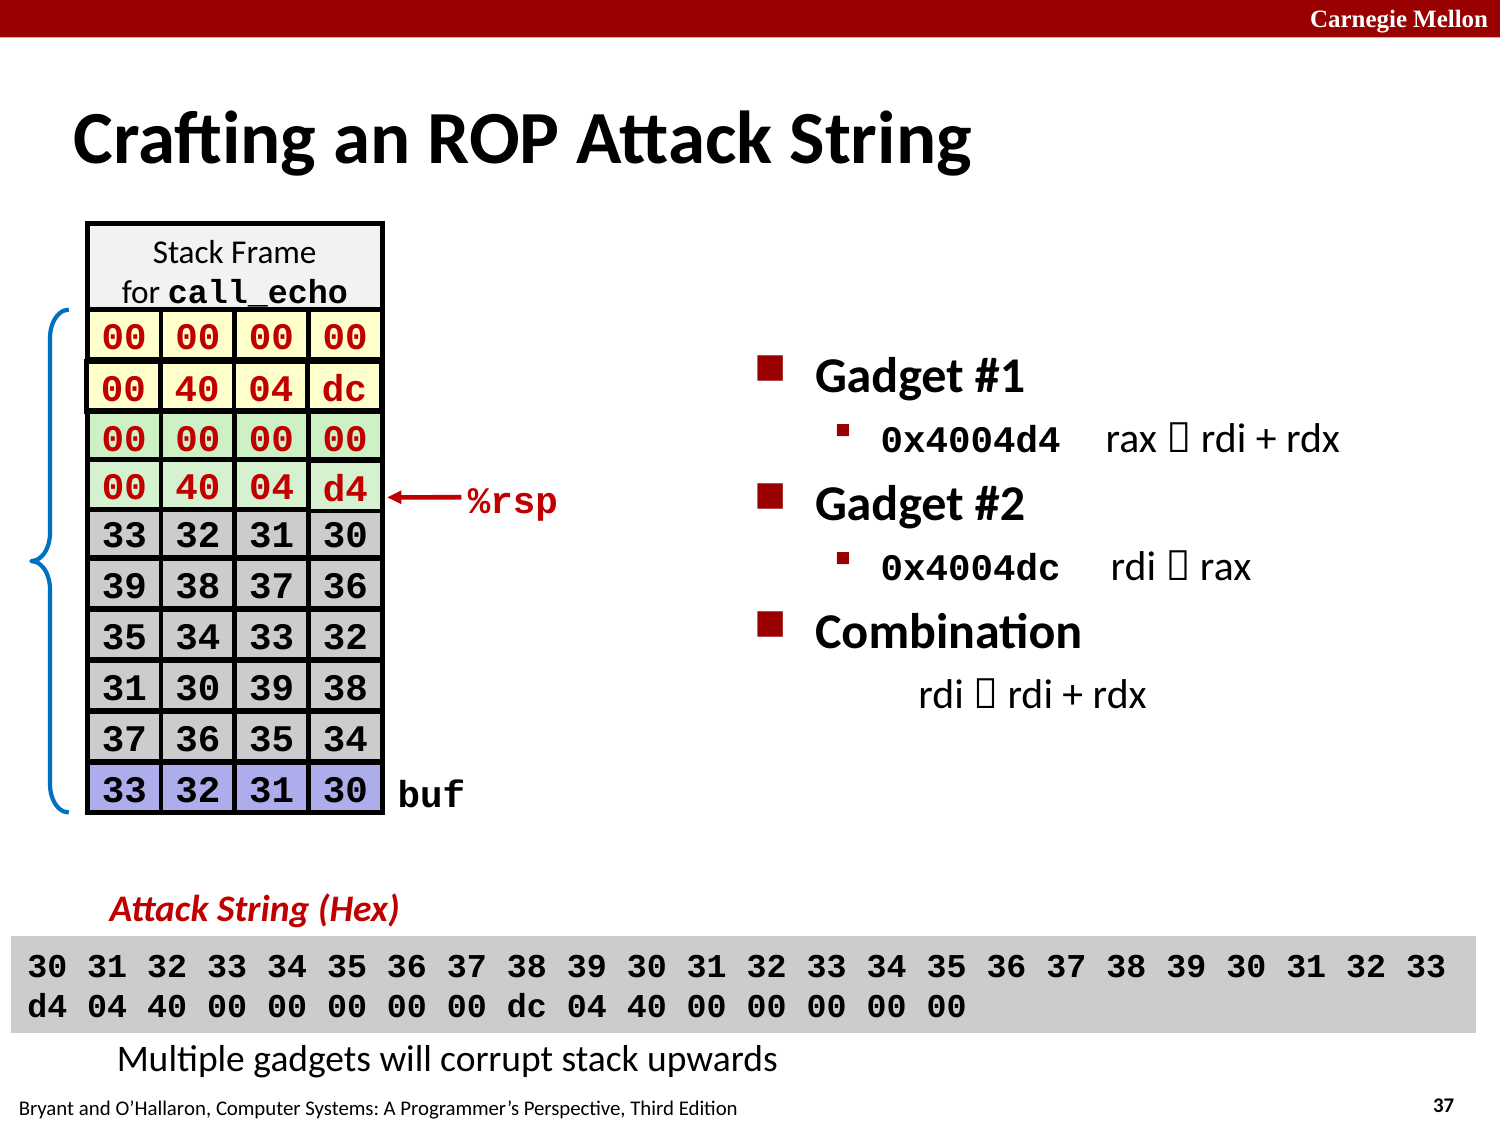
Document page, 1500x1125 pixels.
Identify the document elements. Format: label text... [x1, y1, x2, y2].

text_box Stack Frame for call_echo [87, 223, 383, 307]
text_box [87, 309, 383, 360]
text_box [87, 459, 383, 510]
text_box 30 31 32 33 34 35 36 37 38 39 30 31 32 33 34 35 36 37 38 39 30 31 32 33 d4 04 40 00 00 00 00 00 dc 04 40 00 00 00 00 00 [12, 937, 1475, 1032]
text_box buf [382, 762, 480, 868]
title Crafting an ROP Attack String [58, 71, 1305, 197]
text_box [87, 517, 383, 558]
list Gadget #1 0x4004d4 rax  rdi + rdx Gadget #2 0x4004dc rdi  rax Combination rdi  rdi + rdx [743, 334, 1428, 833]
text_box Multiple gadgets will corrupt stack upwards [102, 1026, 794, 1087]
text_box [387, 491, 453, 504]
text_box Attack String (Hex) [94, 876, 416, 937]
text_box [31, 309, 69, 813]
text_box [87, 564, 383, 609]
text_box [87, 411, 383, 459]
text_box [87, 616, 383, 660]
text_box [87, 717, 383, 762]
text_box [86, 361, 382, 411]
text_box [87, 667, 383, 711]
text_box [87, 769, 383, 813]
text_box %rsp [453, 468, 588, 529]
